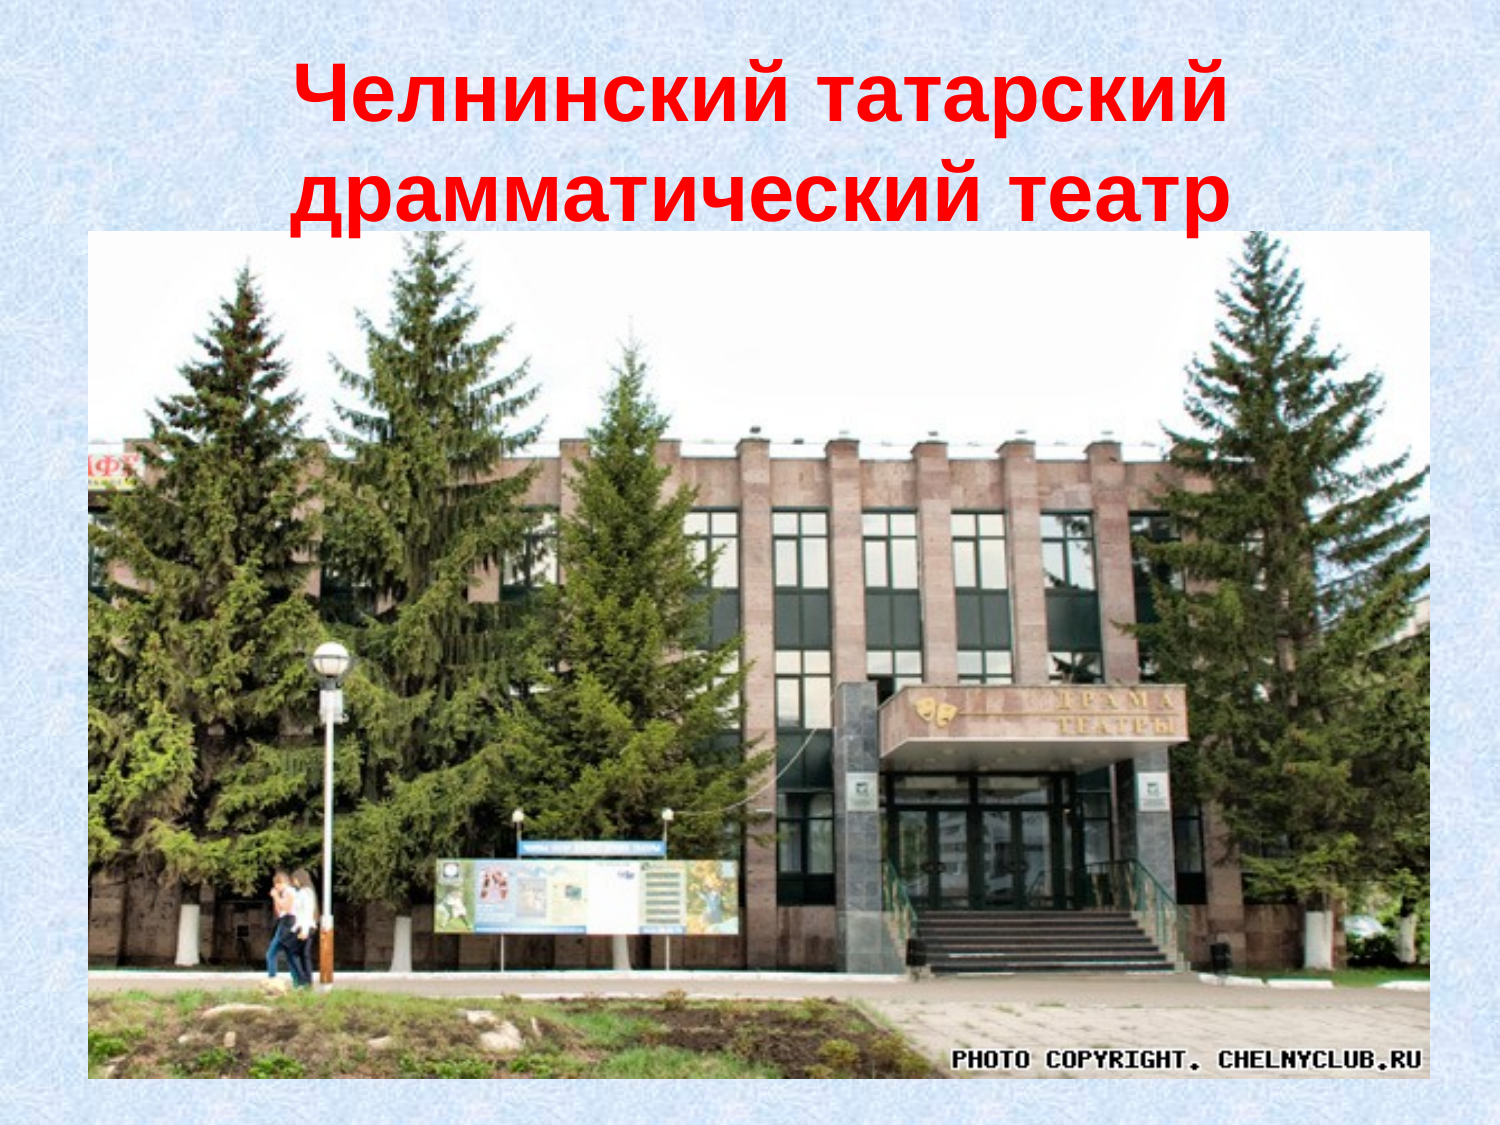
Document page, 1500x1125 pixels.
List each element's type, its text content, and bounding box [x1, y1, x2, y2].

text_box Челнинский татарский драмматический театр [171, 30, 1353, 223]
picture [0, 0, 1500, 1125]
